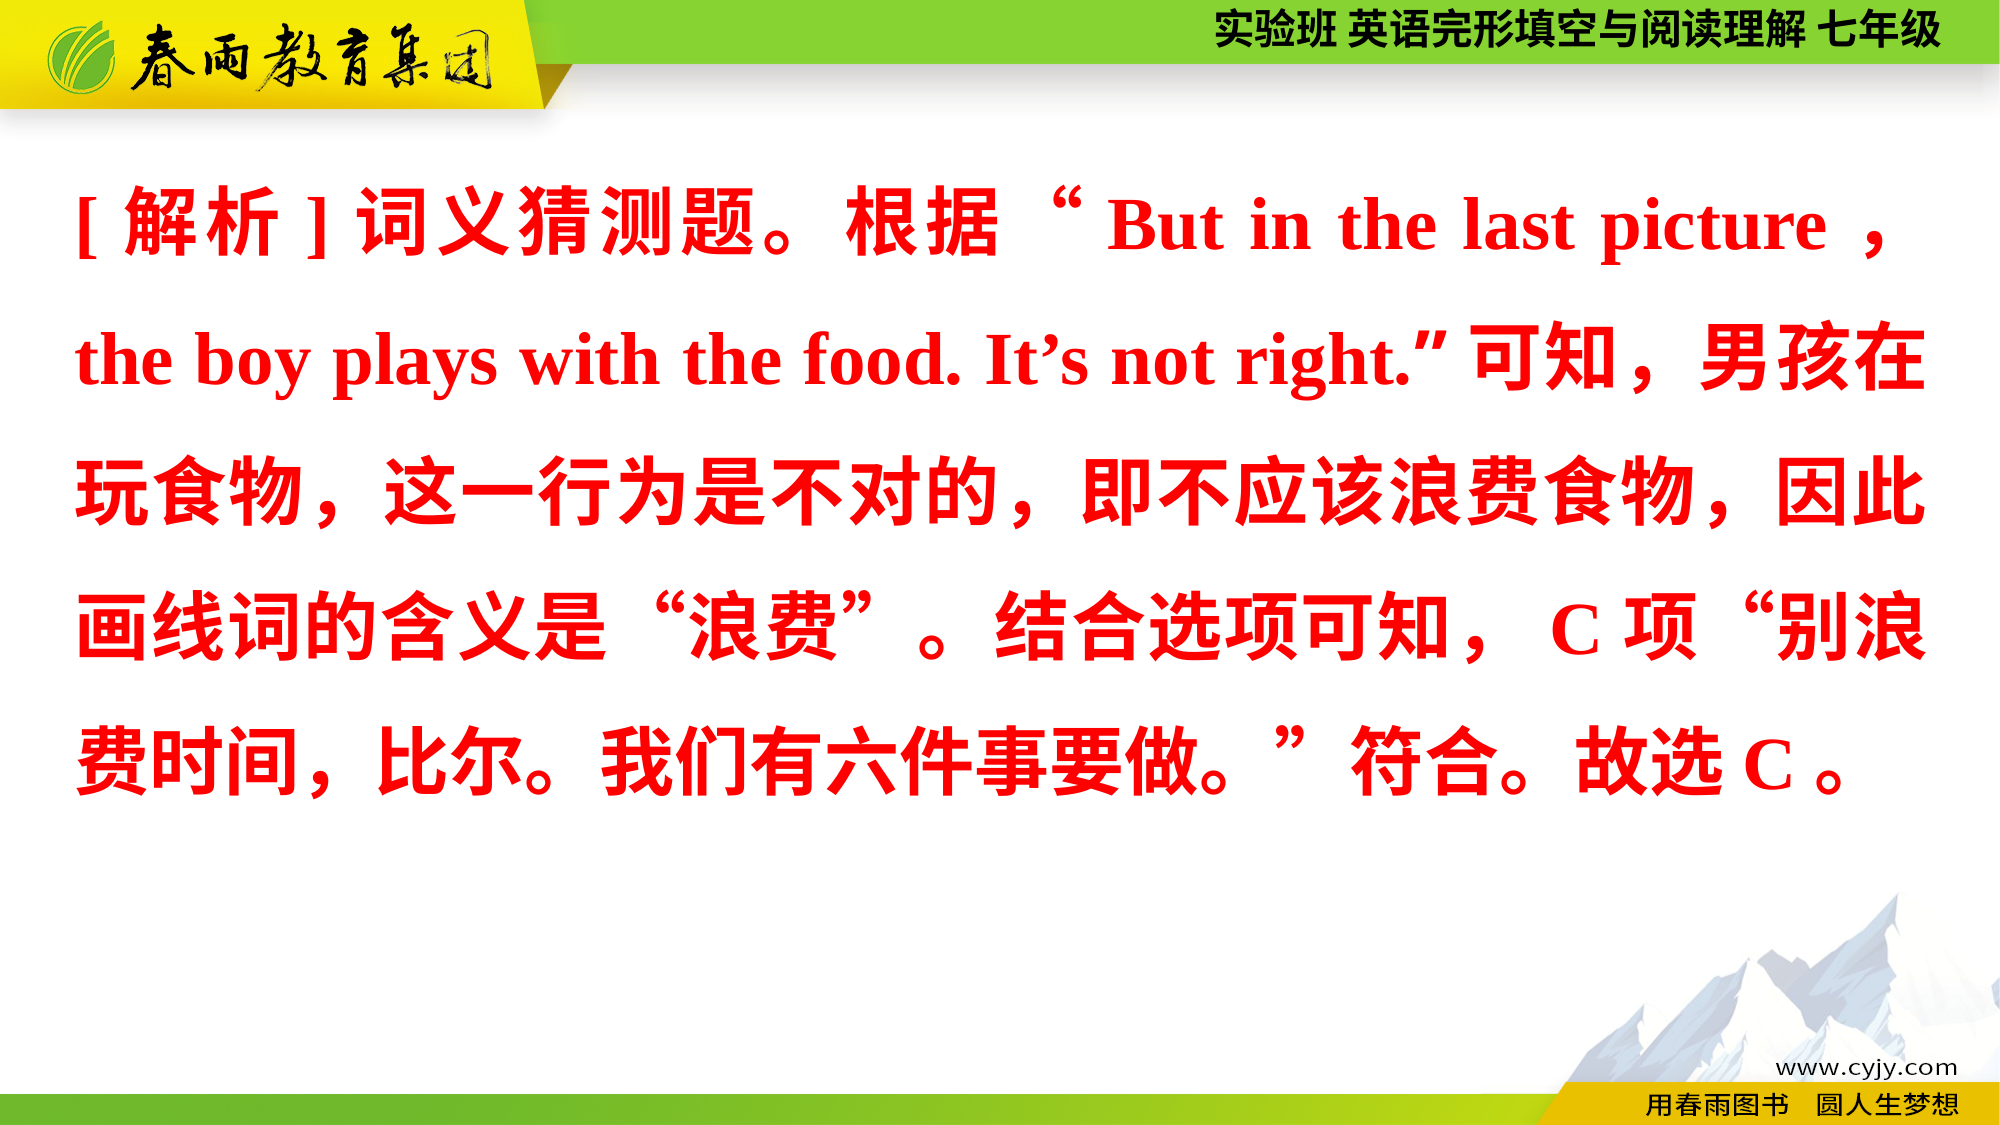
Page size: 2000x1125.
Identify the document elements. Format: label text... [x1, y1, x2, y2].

list [解析]词义猜测题。根据“But in the last picture， the boy plays with the food. It’s not right.”可知，男孩在玩食物，这一行为是不对的，即不应该浪费食物，因此画线词的含义是“浪费”。结合选项可知，C项“别浪费时间，比尔。我们有六件事要做。”符合。故选C。 [59, 122, 1944, 802]
picture [0, 0, 2000, 1125]
